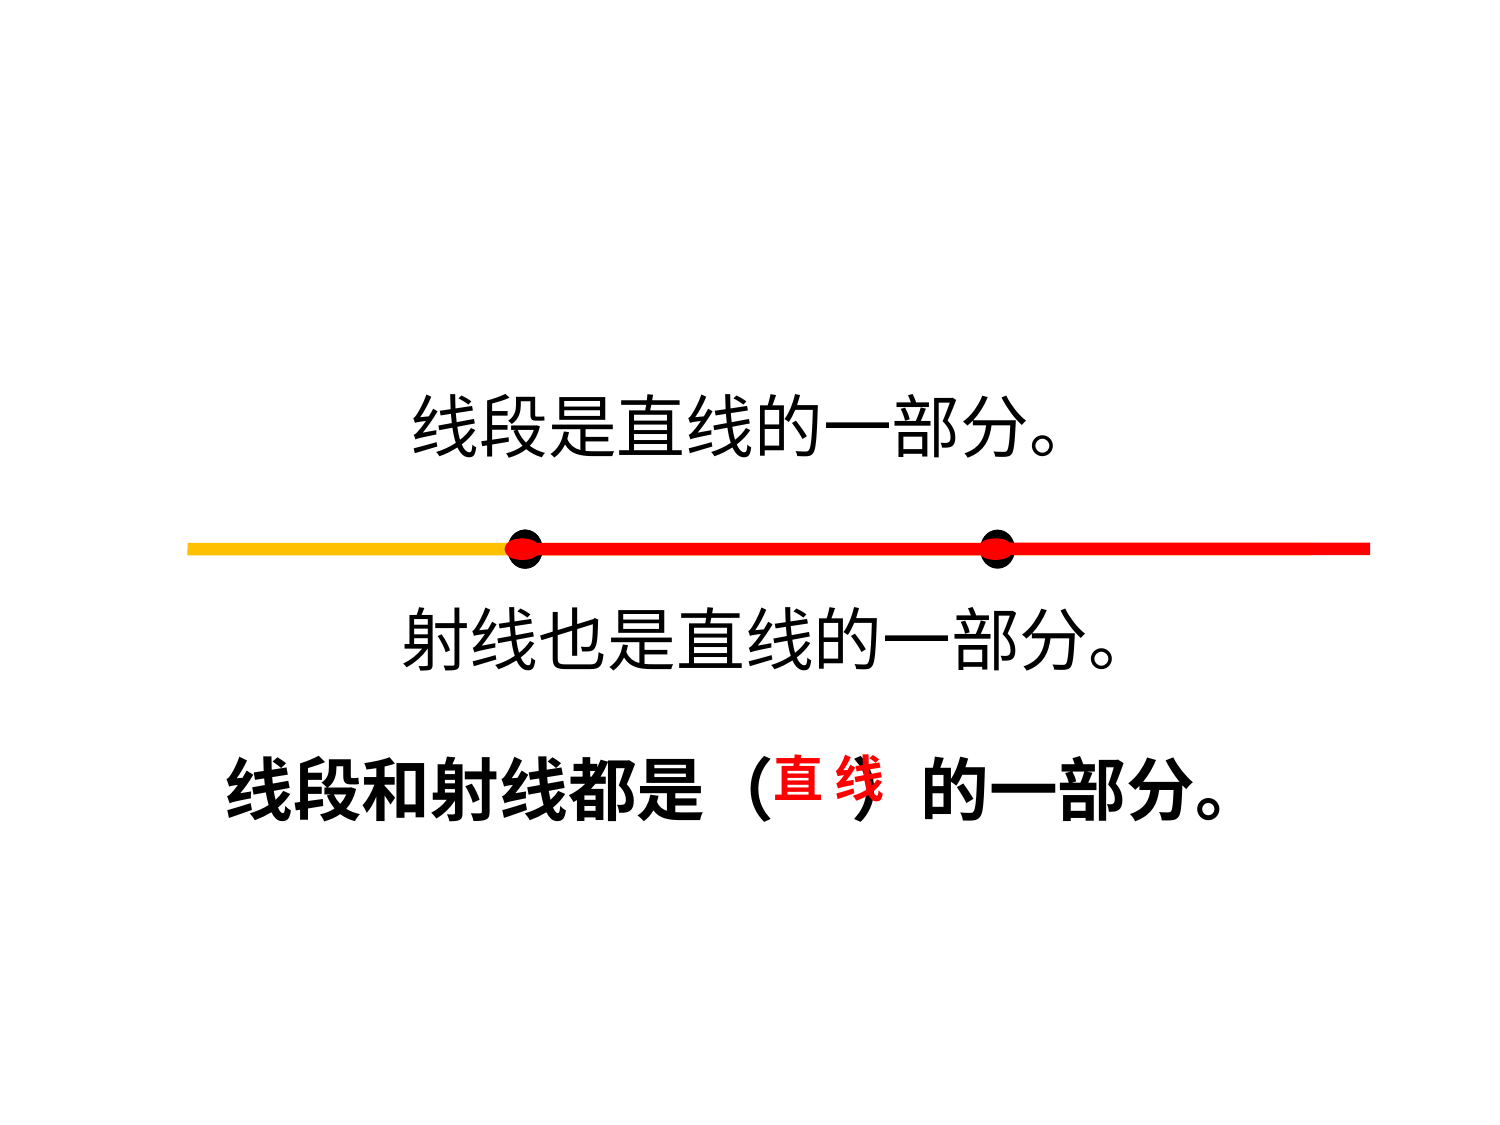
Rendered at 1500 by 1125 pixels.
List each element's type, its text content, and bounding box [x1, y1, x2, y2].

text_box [187, 535, 1313, 563]
text_box 射线也是直线的一部分。 [386, 589, 1173, 687]
text_box 线段是直线的一部分。 [395, 376, 1114, 474]
text_box 直 线 [758, 739, 917, 815]
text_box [510, 544, 1007, 554]
text_box 线段和射线都是（ ）的一部分。 [209, 739, 1286, 837]
